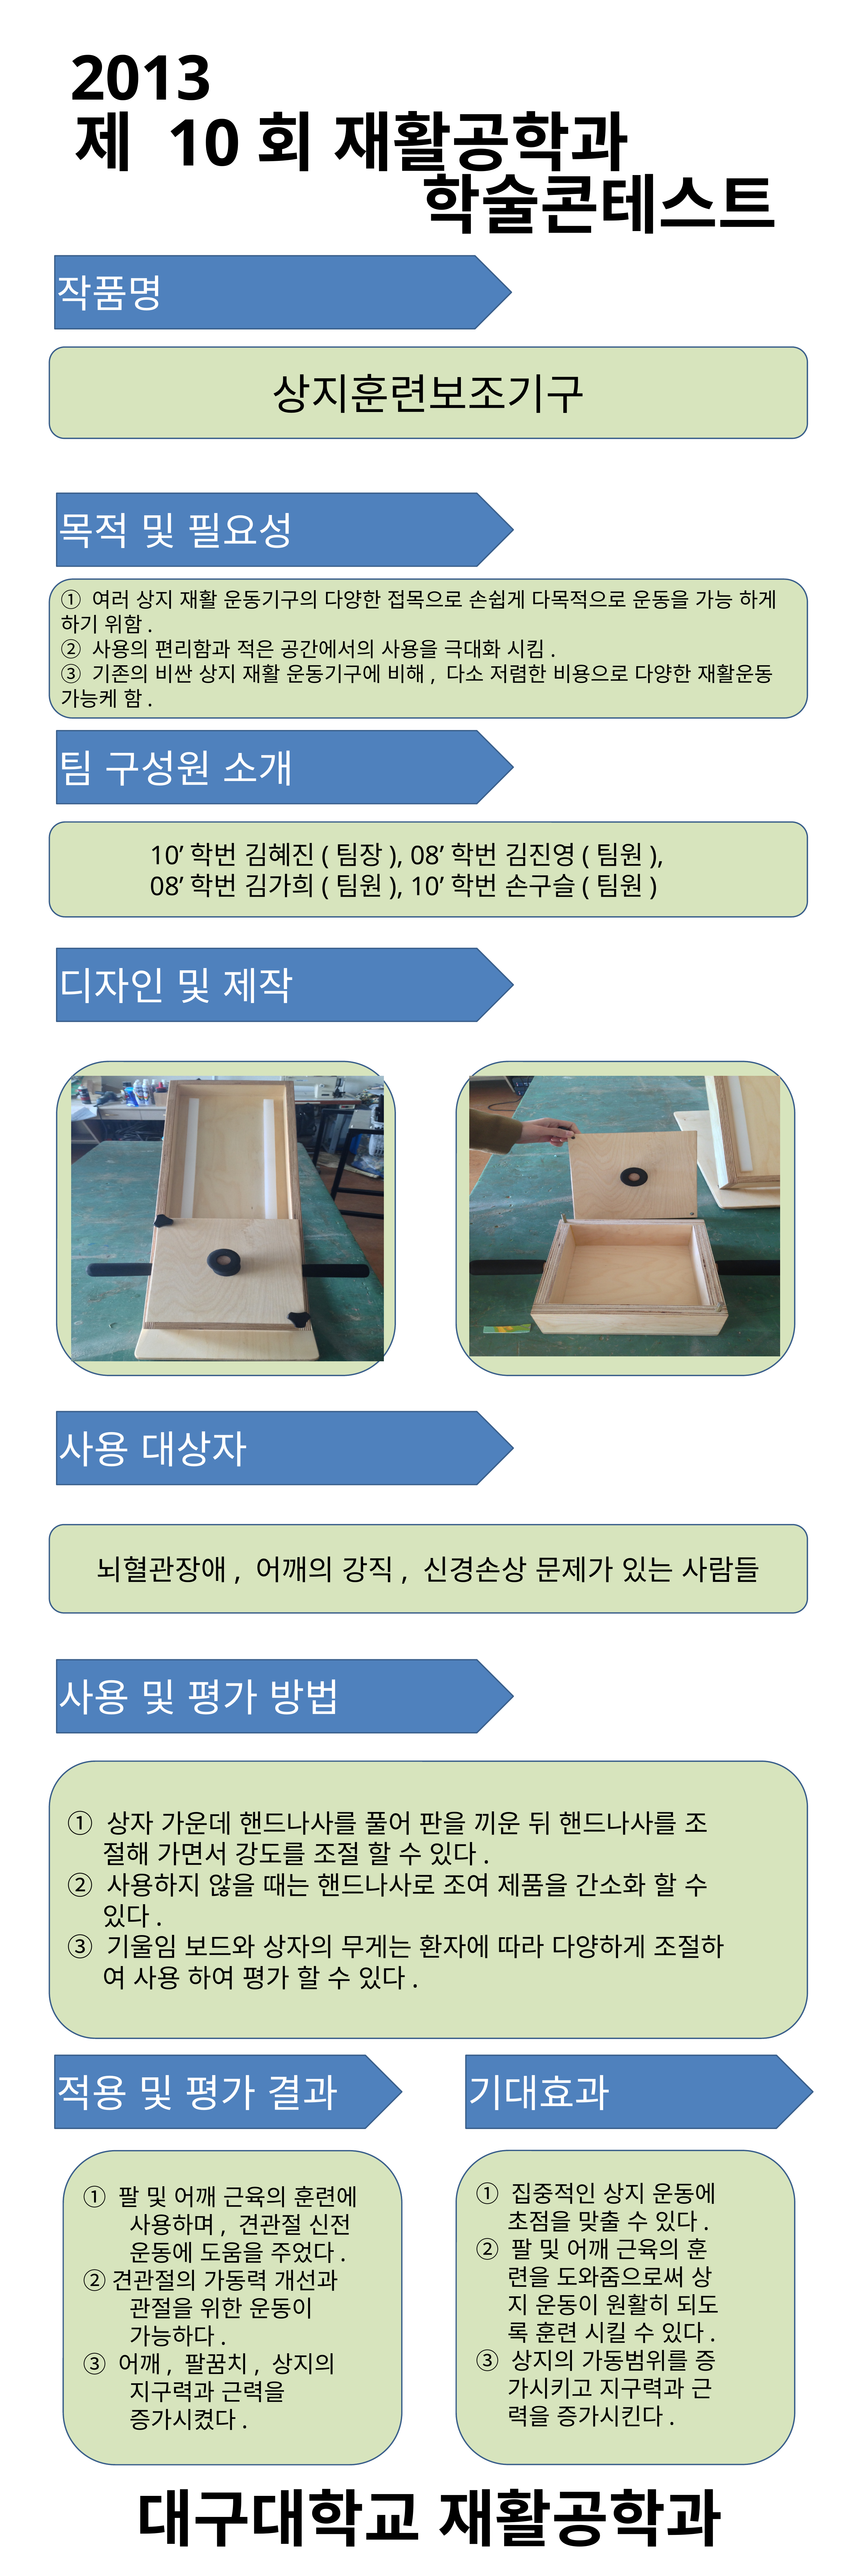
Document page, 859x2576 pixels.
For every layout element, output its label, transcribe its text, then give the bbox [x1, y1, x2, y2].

text_box [385, 1082, 396, 1355]
text_box [472, 1061, 779, 1075]
text_box 뇌혈관장애, 어깨의 강직, 신경손상 문제가 있는 사람들 [49, 1524, 808, 1614]
text_box 제 10회 재활공학과 학술콘테스트 [0, 99, 859, 243]
text_box 팀 구성원 소개 [56, 730, 514, 805]
picture [71, 1076, 384, 1361]
text_box ① 집중적인 상지 운동에 초점을 맞출 수 있다. ② 팔 및 어깨 근육의 훈 련을 도와줌으로써 상 지 운동이 원활히 되도 록 훈련 시킬 수 있다. ③ 상지의 가동범위를 증 가시키고 지구력과 근 력을 증가시킨다. [455, 2150, 796, 2465]
text_box 적용 및 평가 결과 [54, 2054, 403, 2129]
text_box ① 여러 상지 재활 운동기구의 다양한 접목으로 손쉽게 다목적으로 운동을 가능 하게 하기 위함. ② 사용의 편리함과 적은 공간에서의 사용을 극대화 시킴. ③ 기존의 비싼 상지 재활 운동기구에 비해, 다소 저렴한 비용으로 다양한 재활운동 가능케 함. [49, 578, 808, 719]
text_box [72, 1061, 380, 1075]
text_box 상지훈련보조기구 [49, 346, 808, 439]
text_box [455, 1078, 796, 1376]
text_box 2013 [50, 22, 277, 99]
text_box 사용 및 평가 방법 [56, 1659, 514, 1734]
text_box 기대효과 [465, 2054, 814, 2129]
picture [469, 1076, 780, 1356]
text_box 목적 및 필요성 [56, 492, 514, 567]
text_box [75, 1364, 377, 1376]
text_box 작품명 [54, 255, 512, 330]
text_box 디자인 및 제작 [56, 947, 514, 1022]
text_box ① 상자 가운데 핸드나사를 풀어 판을 끼운 뒤 핸드나사를 조 절해 가면서 강도를 조절 할 수 있다. ② 사용하지 않을 때는 핸드나사로 조여 제품을 간소화 할 수 있다. ③ 기울임 보드와 상자의 무게는 환자에 따라 다양하게 조절하 여 사용 하여 평가 할 수 있다. [49, 1760, 808, 2039]
text_box 사용 대상자 [56, 1411, 514, 1485]
text_box [56, 1078, 70, 1359]
text_box 10’학번 김혜진(팀장), 08’학번 김진영(팀원), 08’학번 김가희(팀원), 10’학번 손구슬(팀원) [49, 821, 808, 918]
text_box 대구대학교 재활공학과 [0, 2477, 859, 2556]
text_box ① 팔 및 어깨 근육의 훈련에 사용하며, 견관절 신전 운동에 도움을 주었다. ②견관절의 가동력 개선과 관절을 위한 운동이 가능하다. ③ 어깨, 팔꿈치, 상지의 지구력과 근력을 증가시켰다. [62, 2150, 403, 2466]
